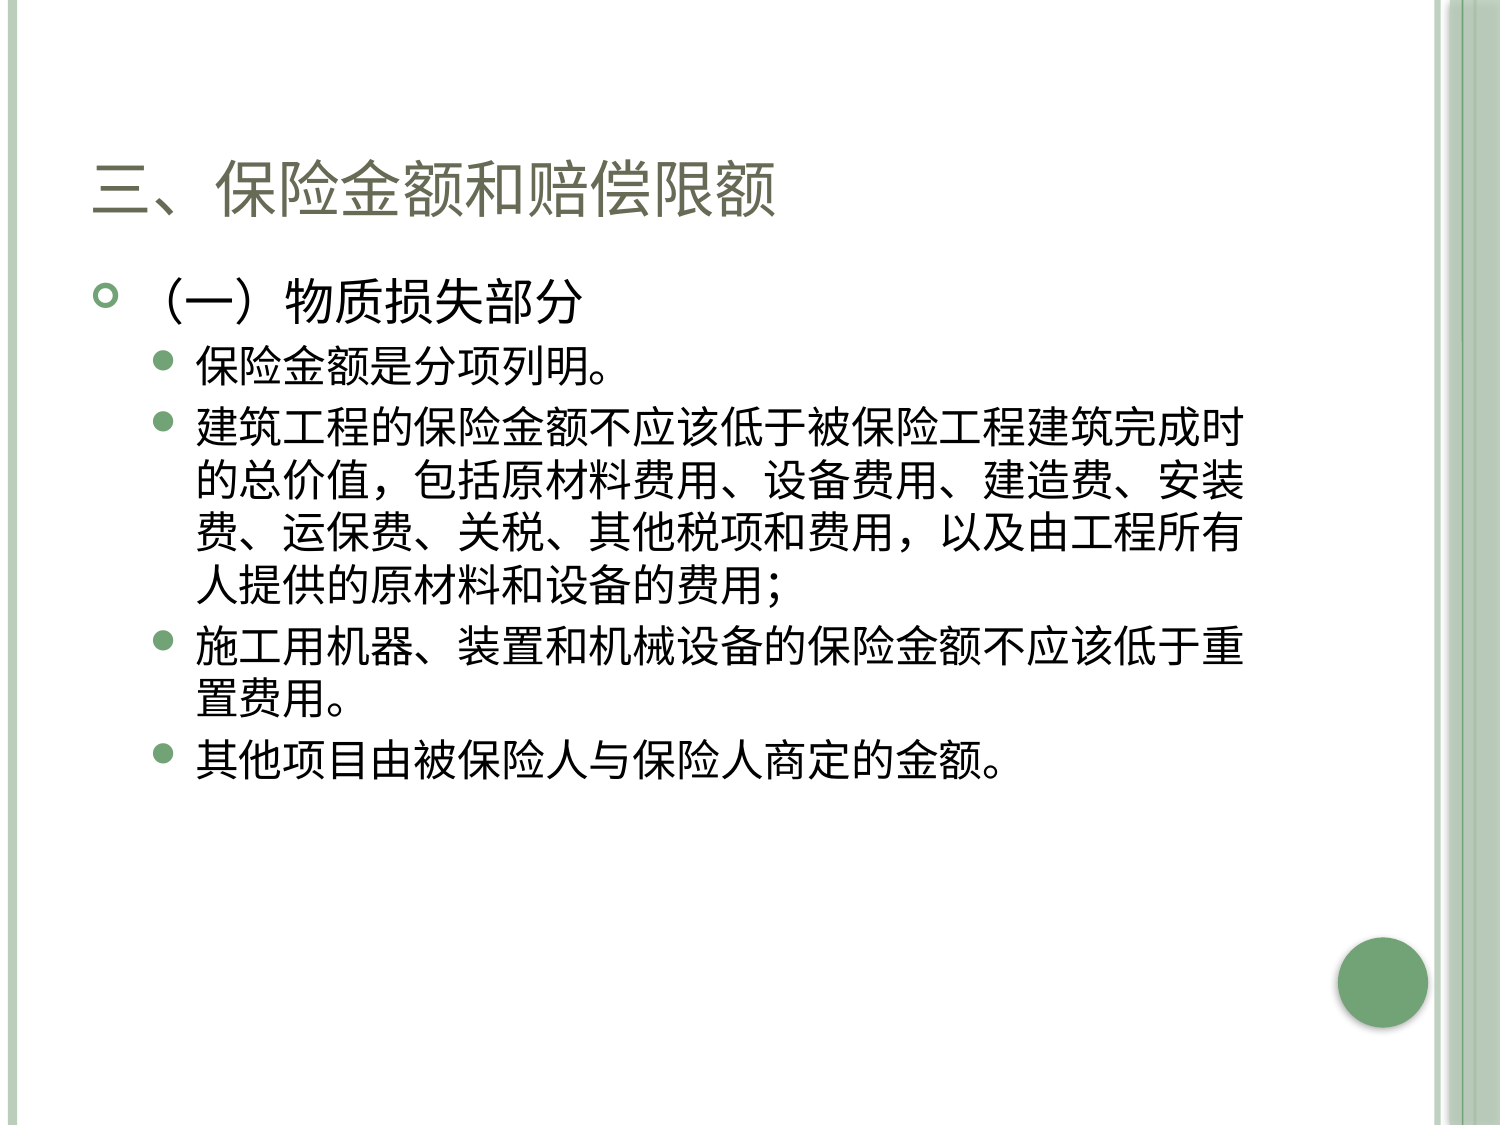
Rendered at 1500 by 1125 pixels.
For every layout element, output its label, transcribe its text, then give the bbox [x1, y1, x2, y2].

list （一）物质损失部分 保险金额是分项列明。 建筑工程的保险金额不应该低于被保险工程建筑完成时的总价值，包括原材料费用、设备费用、建造费、安装费、运保费、关税、其他税项和费用，以及由工程所有人提供的原材料和设备的费用； 施工用机器、装置和机械设备的保险金额不应该低于重置费用。 其他项目由被保险人与保险人商定的金额。 [74, 262, 1301, 1063]
title 三、保险金额和赔偿限额 [75, 45, 1300, 233]
